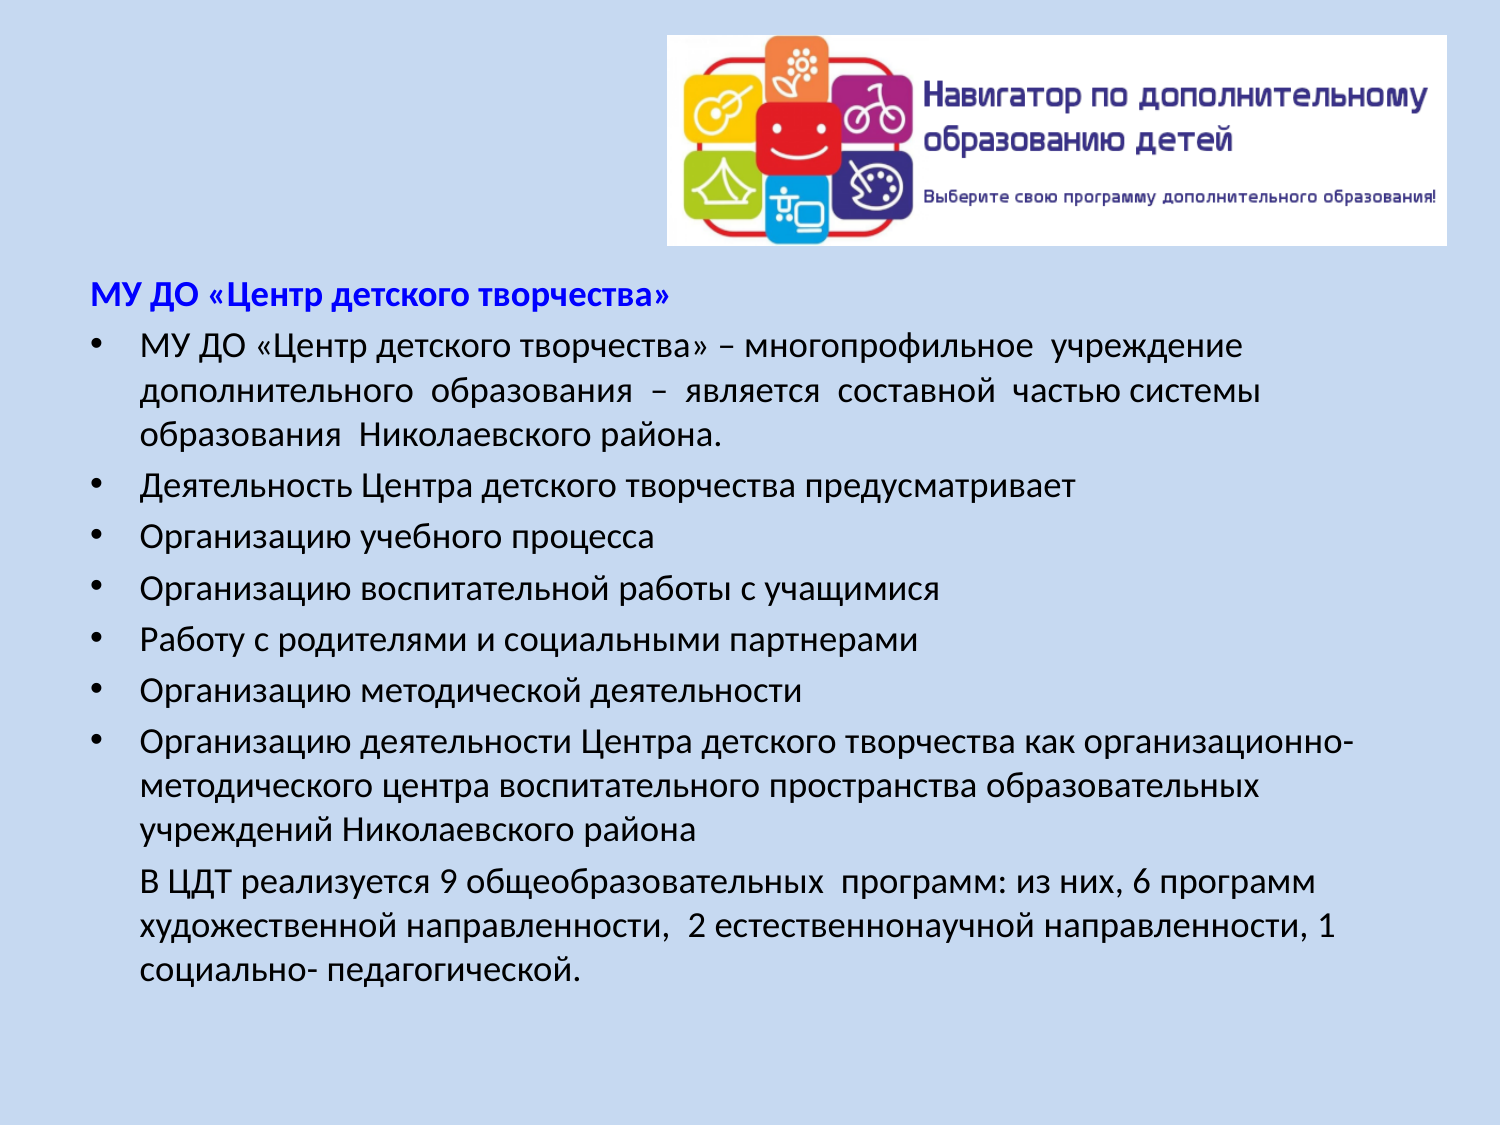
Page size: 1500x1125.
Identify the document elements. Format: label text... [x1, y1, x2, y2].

list МУ ДО «Центр детского творчества» МУ ДО «Центр детского творчества» – многопрофильное учреждение дополнительного образования – является составной частью системы образования Николаевского района. Деятельность Центра детского творчества предусматривает Организацию учебного процесса Организацию воспитательной работы с учащимися Работу с родителями и социальными партнерами Организацию методической деятельности Организацию деятельности Центра детского творчества как организационно-методического центра воспитательного пространства образовательных учреждений Николаевского района В ЦДТ реализуется 9 общеобразовательных программ: из них, 6 программ художественной направленности, 2 естественнонаучной направленности, 1 социально- педагогической. [75, 262, 1425, 1005]
picture [667, 34, 1447, 247]
